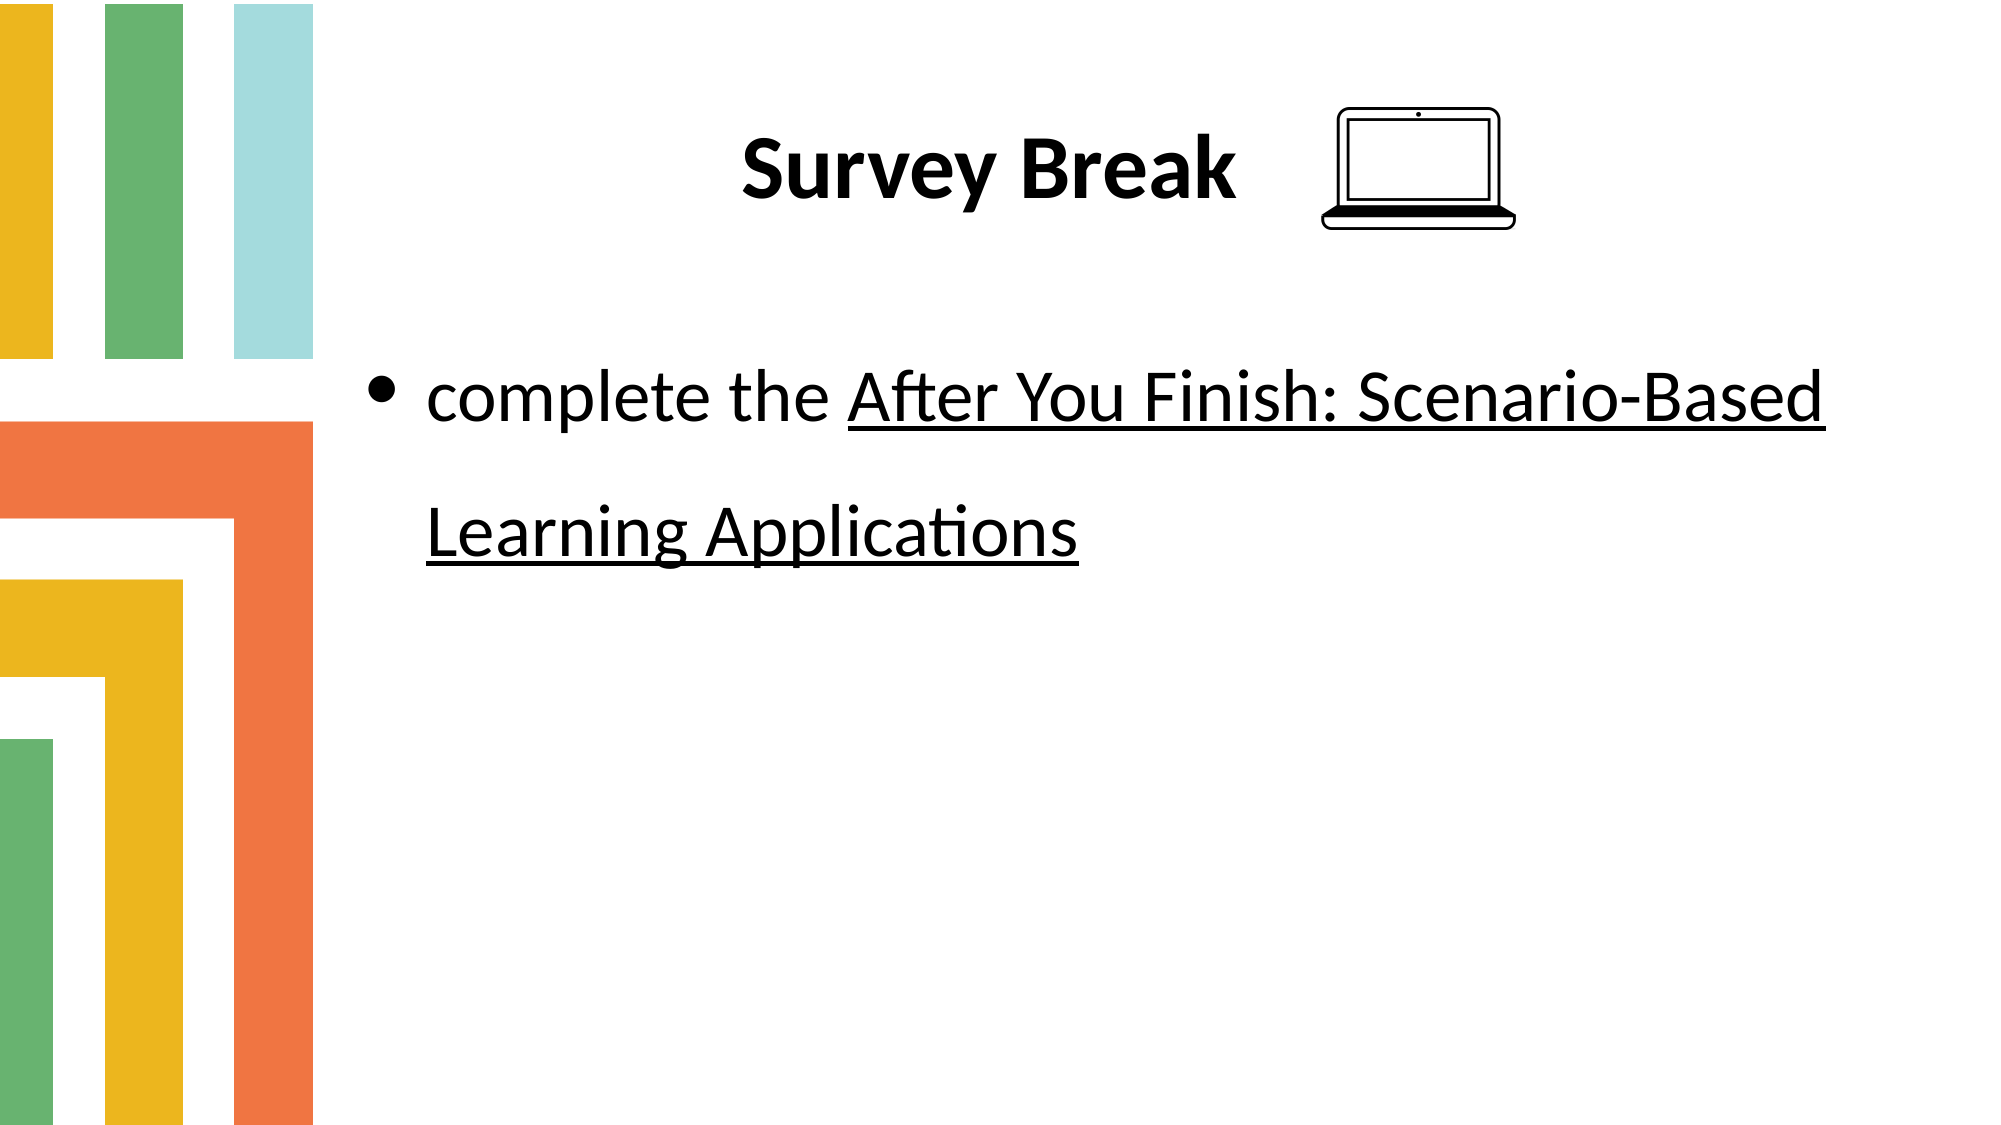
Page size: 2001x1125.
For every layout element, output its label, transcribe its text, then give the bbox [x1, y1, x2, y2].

list complete the After You Finish: Scenario-Based Learning Applications [336, 293, 1936, 1082]
title Survey Break [318, 59, 2000, 278]
picture [0, 3, 315, 1125]
picture [1321, 106, 1516, 231]
